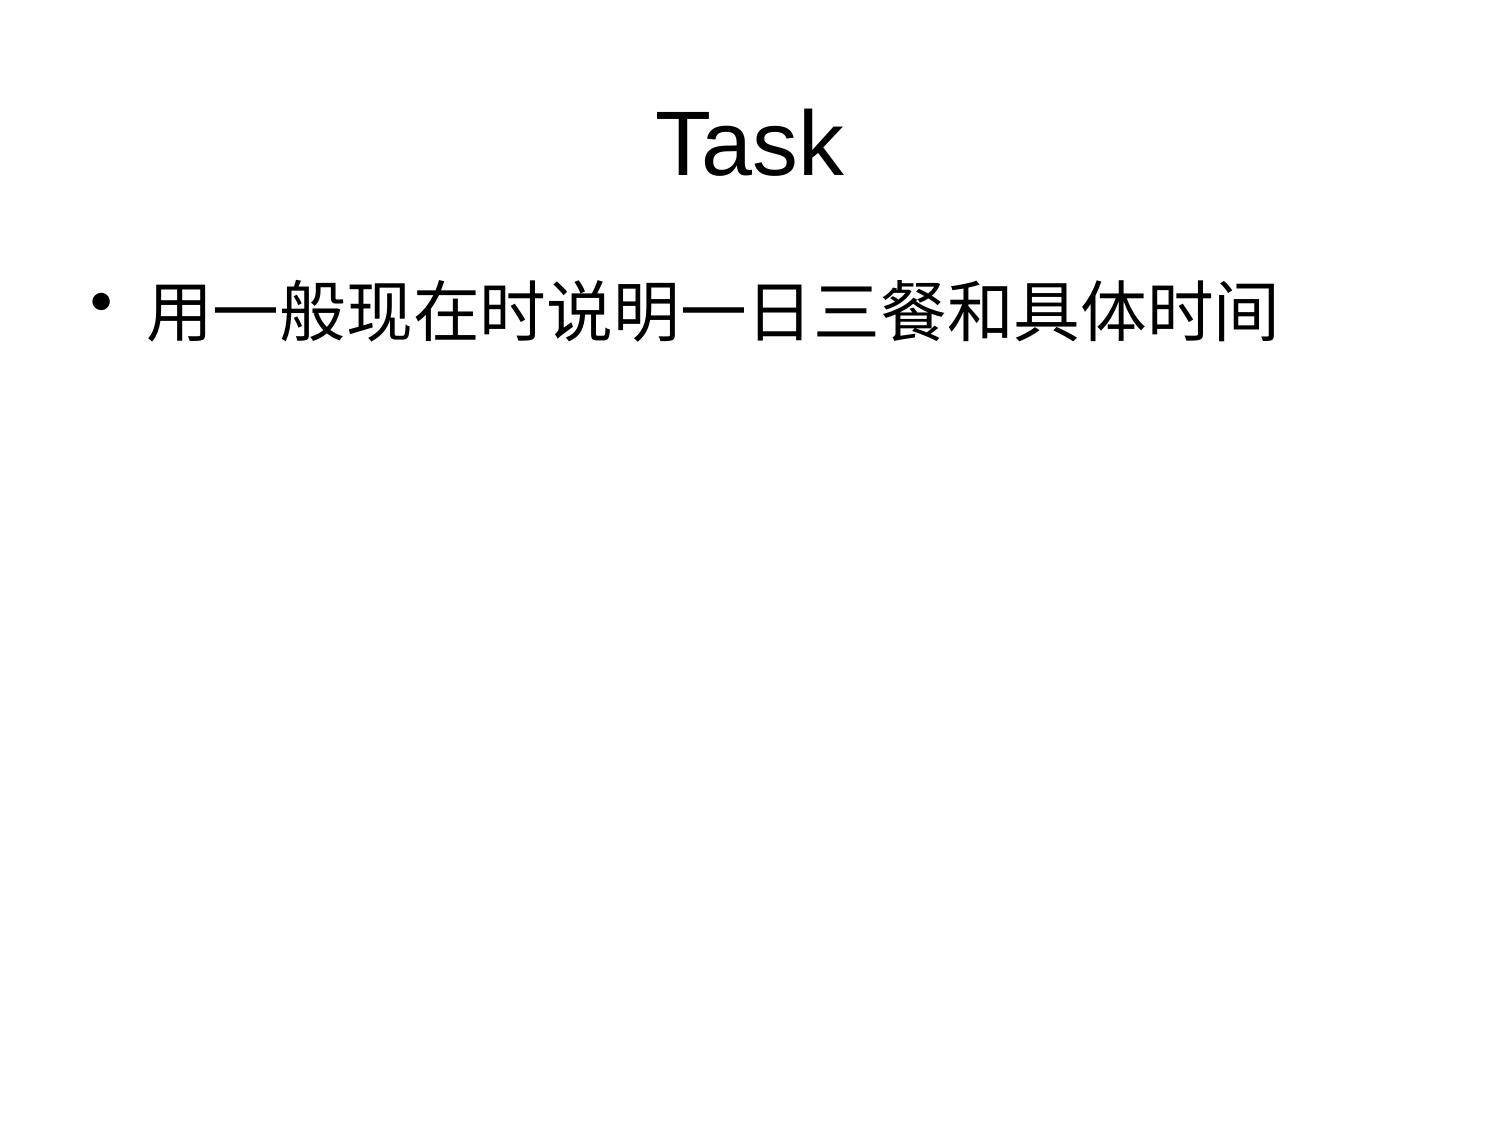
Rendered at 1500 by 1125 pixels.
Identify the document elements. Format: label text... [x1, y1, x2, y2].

list 用一般现在时说明一日三餐和具体时间 [74, 262, 1426, 1006]
title Task [74, 44, 1426, 233]
